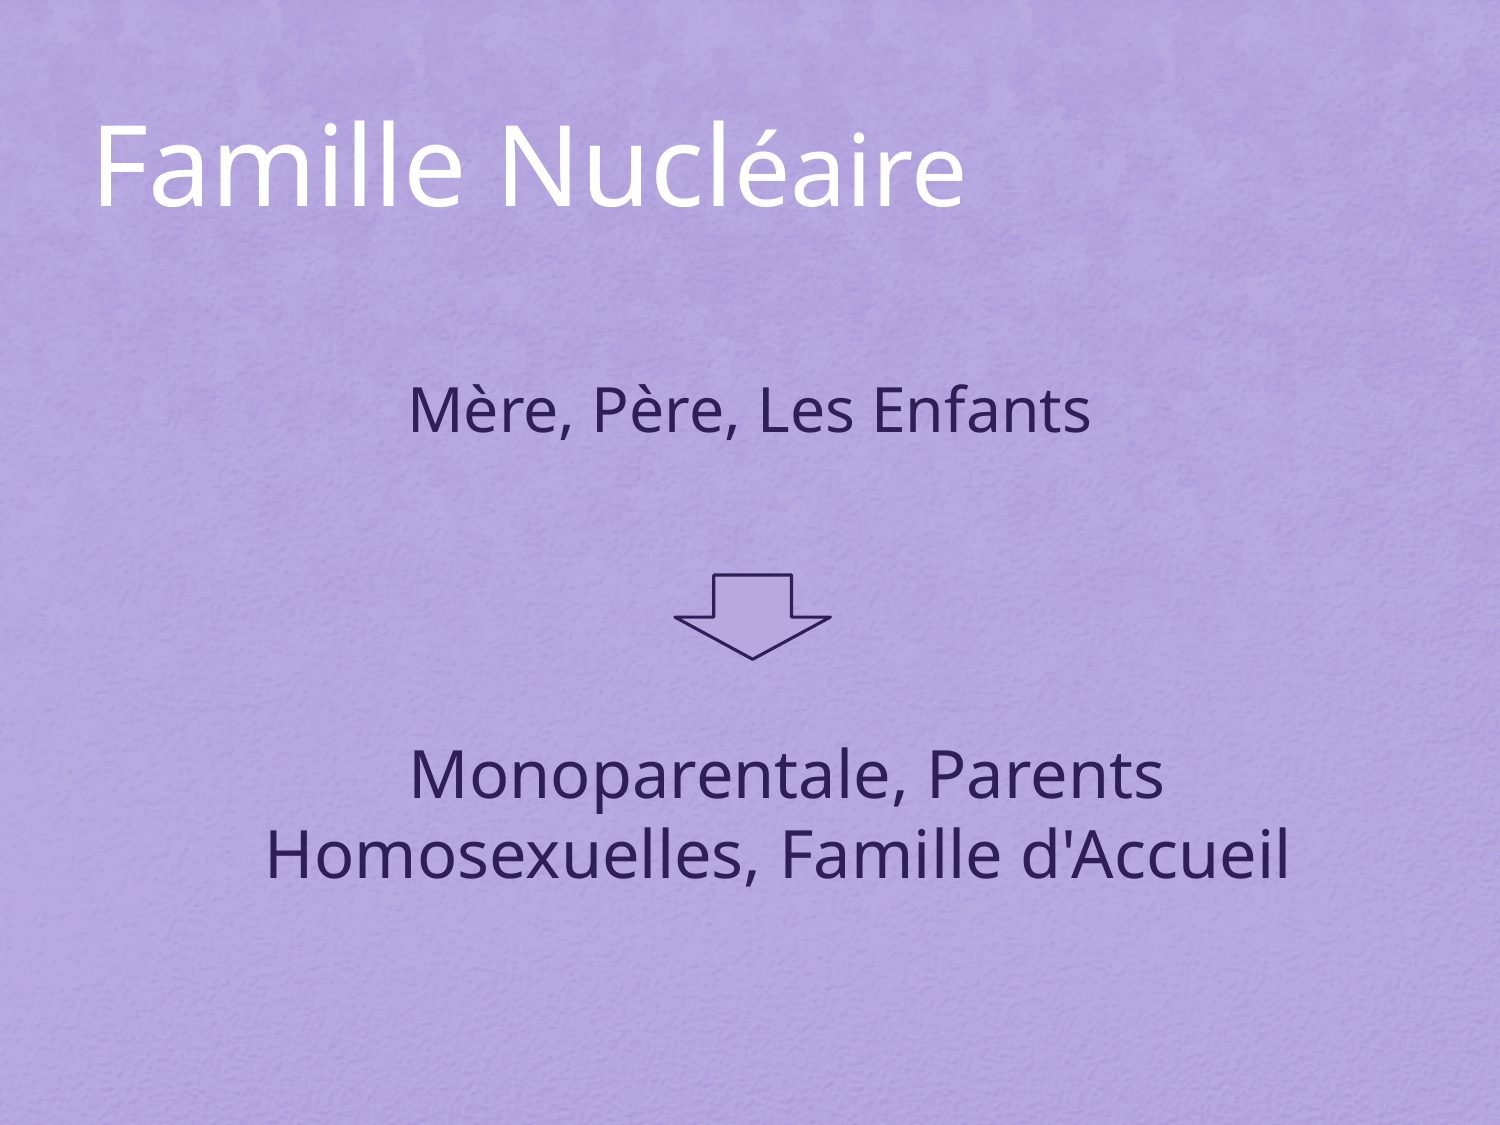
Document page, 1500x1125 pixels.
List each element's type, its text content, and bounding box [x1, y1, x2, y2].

title Famille Nucléaire [75, 22, 1276, 244]
list Mère, Père, Les Enfants [75, 279, 1425, 1074]
text_box Monoparentale, Parents Homosexuelles, Famille d'Accueil [149, 724, 1425, 935]
text_box [674, 575, 831, 660]
